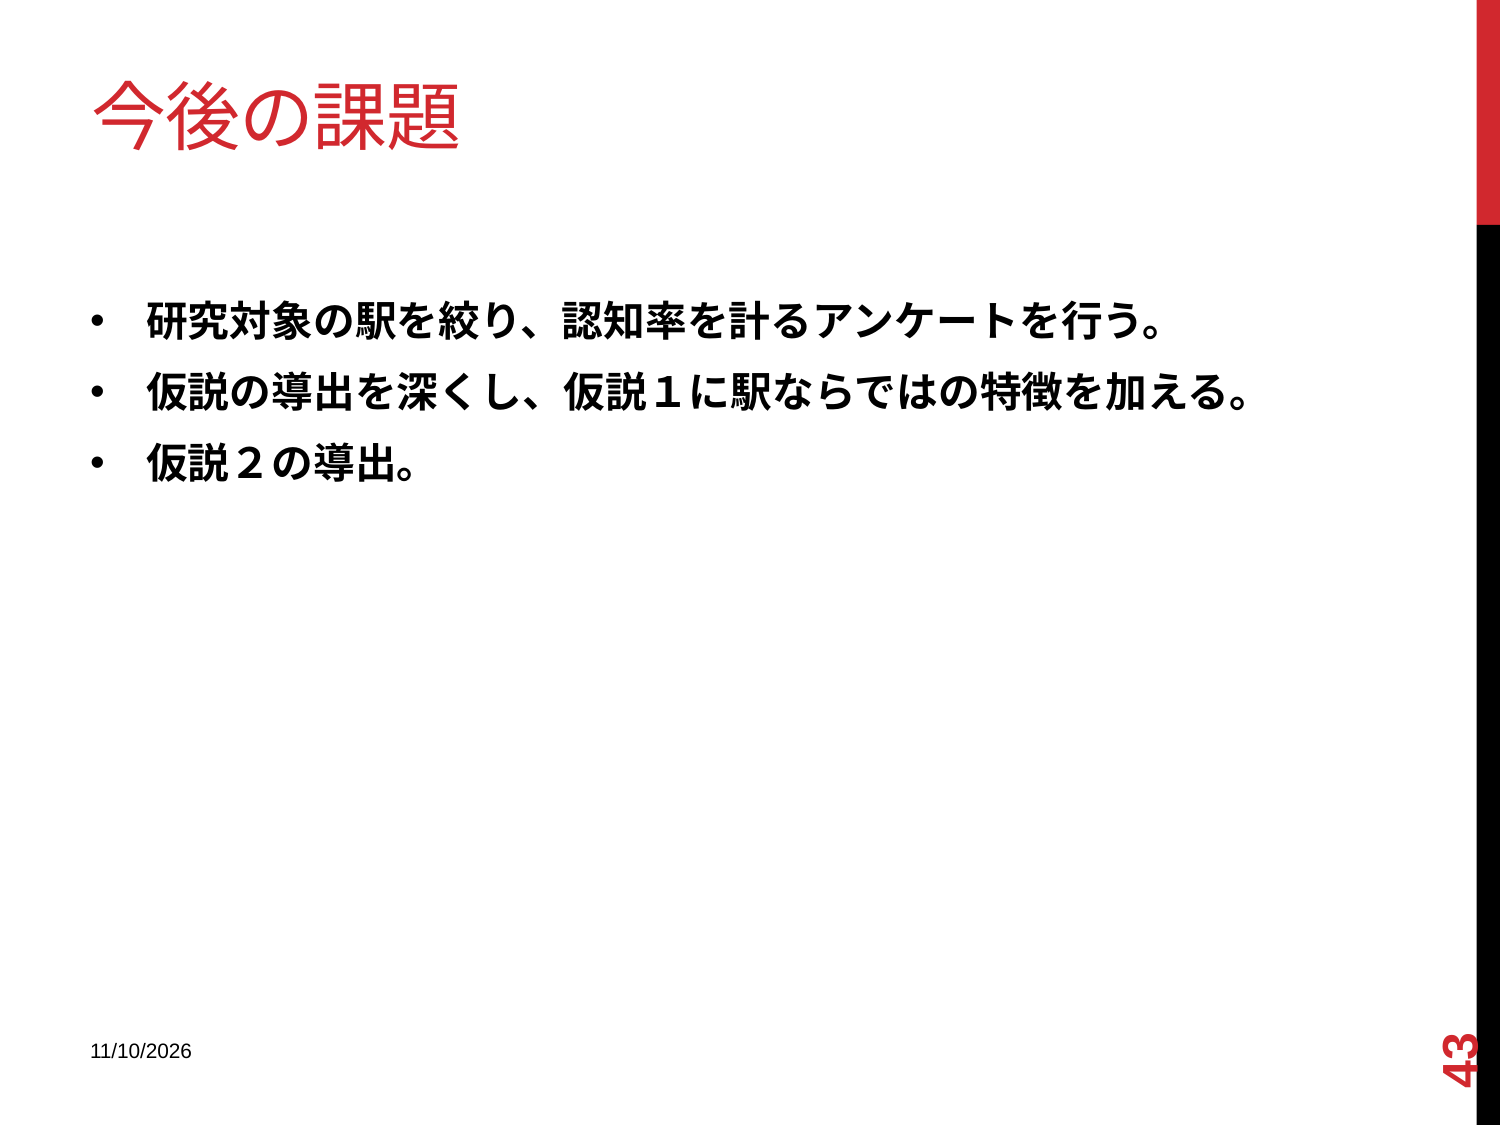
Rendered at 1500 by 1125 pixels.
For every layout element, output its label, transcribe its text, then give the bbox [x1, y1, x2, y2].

slide_number 43 [1427, 887, 1488, 1104]
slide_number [75, 1012, 638, 1063]
title 今後の課題 [76, 42, 988, 168]
list 研究対象の駅を絞り、認知率を計るアンケートを行う。 仮説の導出を深くし、仮説１に駅ならではの特徴を加える。 仮説２の導出。 [75, 287, 1325, 1005]
